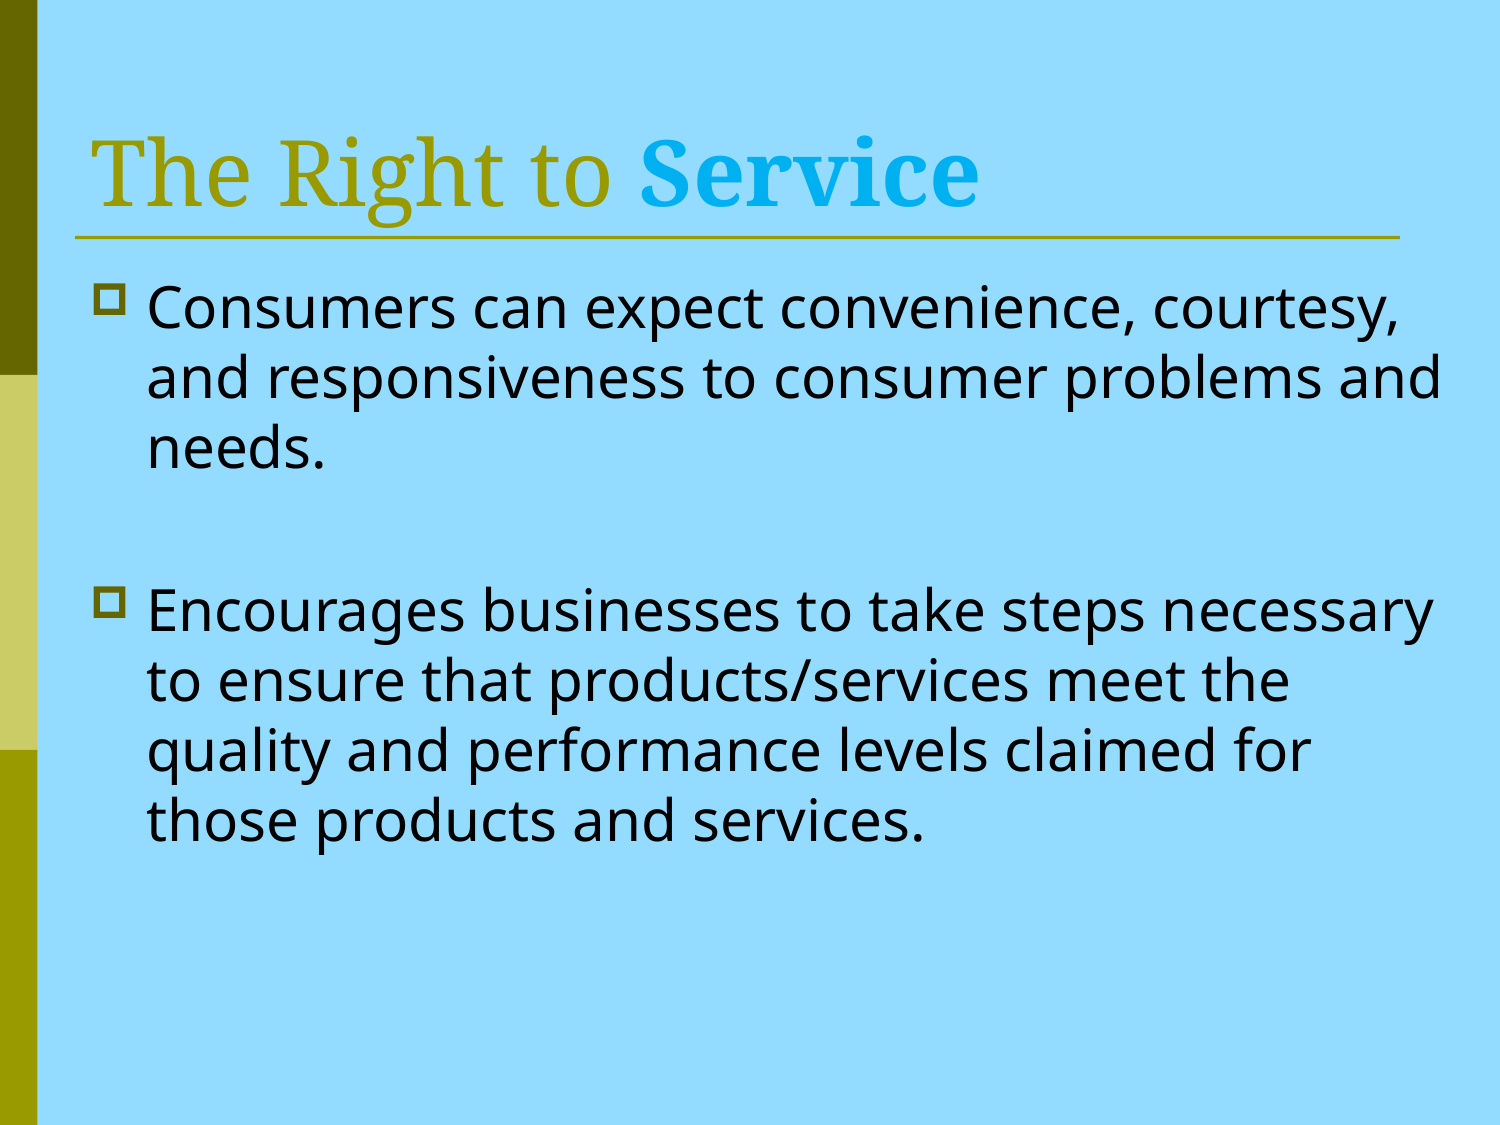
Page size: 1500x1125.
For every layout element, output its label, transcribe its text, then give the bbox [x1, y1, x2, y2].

list Consumers can expect convenience, courtesy, and responsiveness to consumer problems and needs. Encourages businesses to take steps necessary to ensure that products/services meet the quality and performance levels claimed for those products and services. [74, 262, 1463, 1006]
title The Right to Service [74, 45, 1426, 233]
